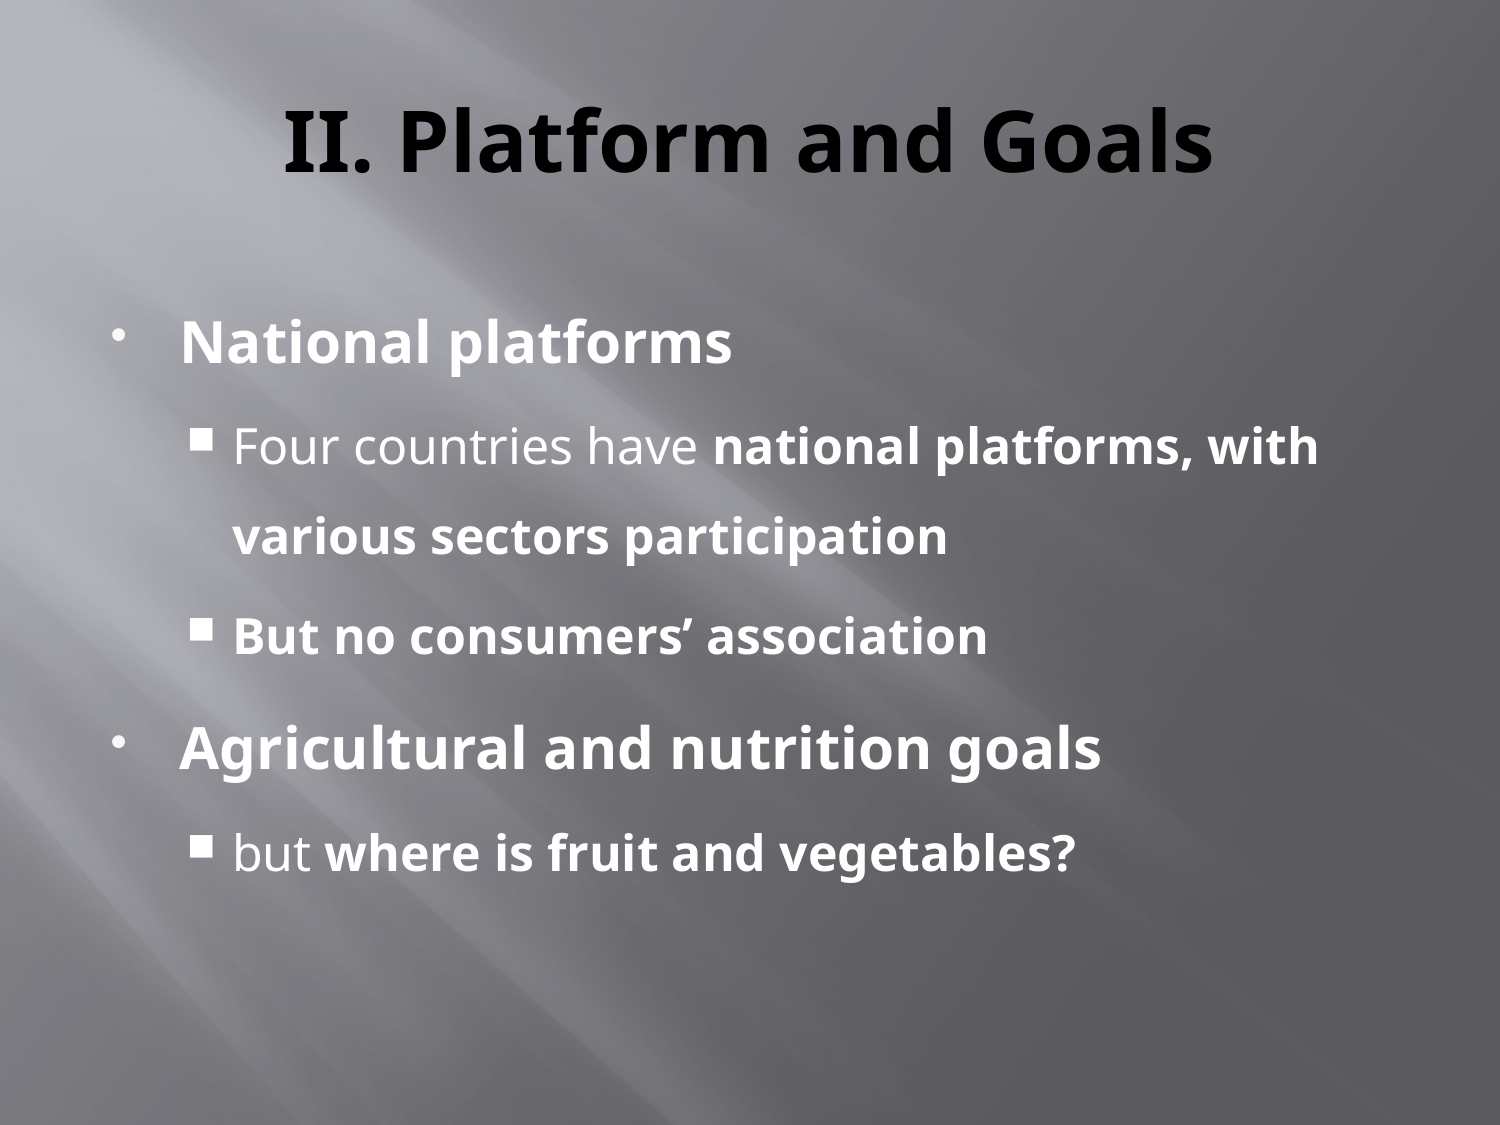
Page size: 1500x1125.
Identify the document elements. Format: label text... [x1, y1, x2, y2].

title II. Platform and Goals [75, 45, 1425, 233]
list National platforms Four countries have national platforms, with various sectors participation But no consumers’ association Agricultural and nutrition goals but where is fruit and vegetables? [75, 262, 1425, 1035]
